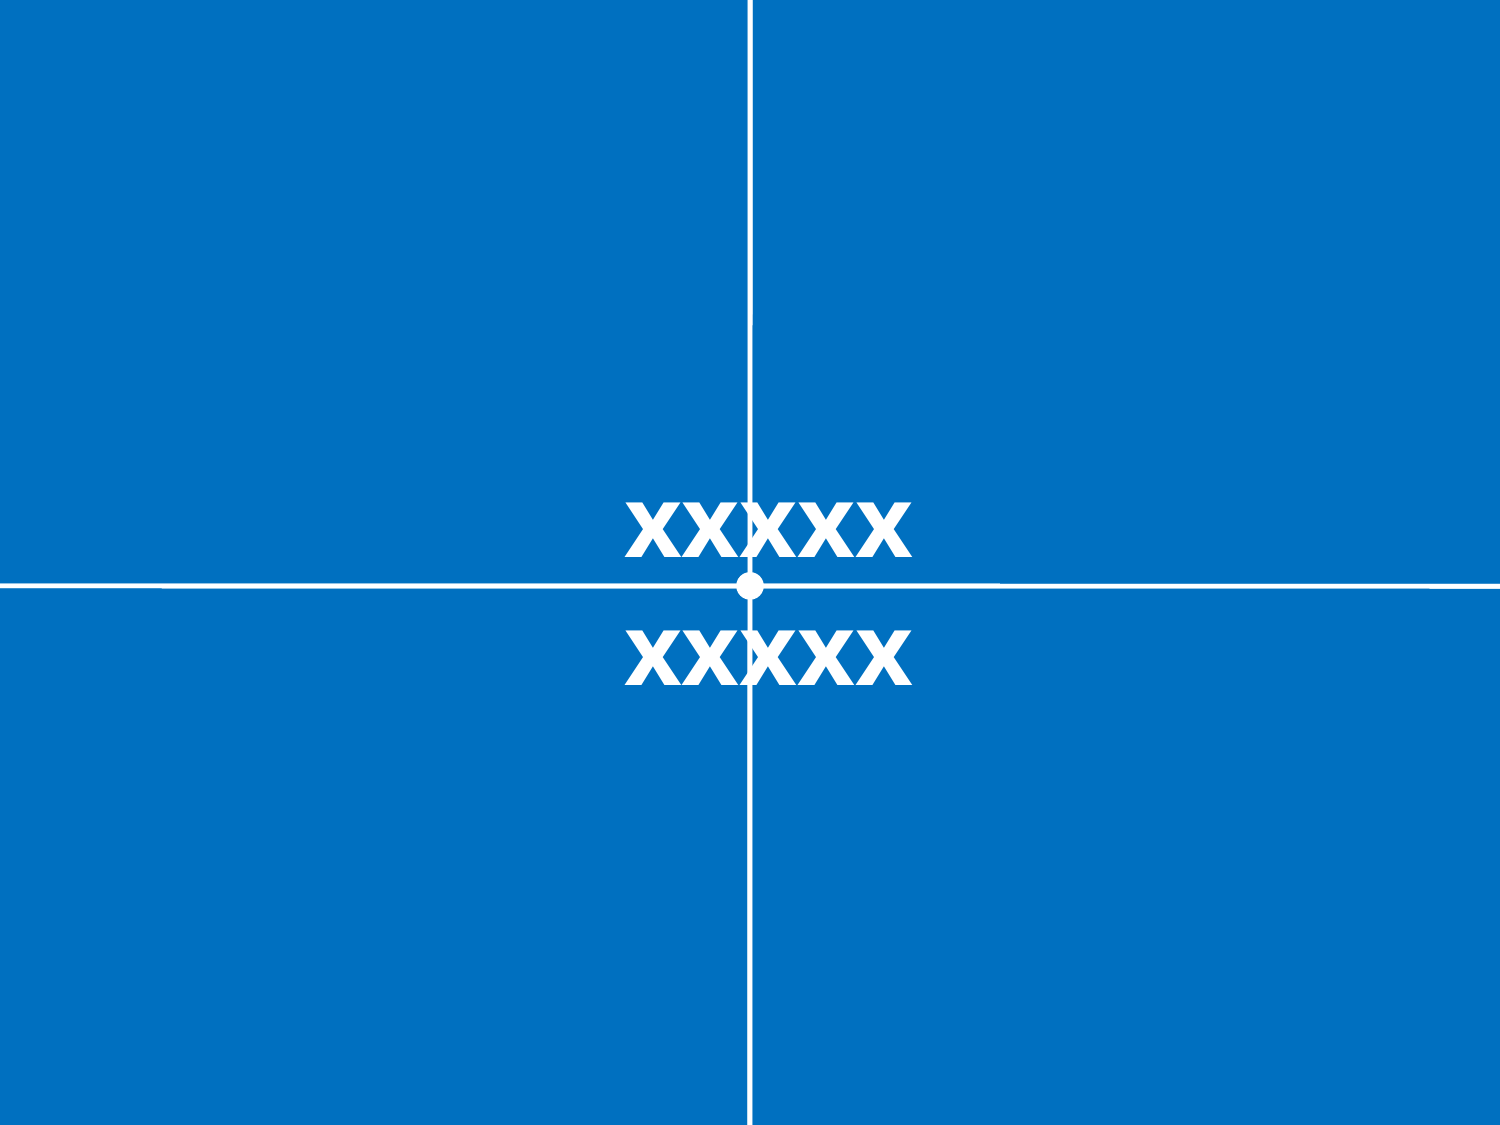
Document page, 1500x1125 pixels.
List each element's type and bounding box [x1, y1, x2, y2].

text_box [609, 449, 1102, 716]
